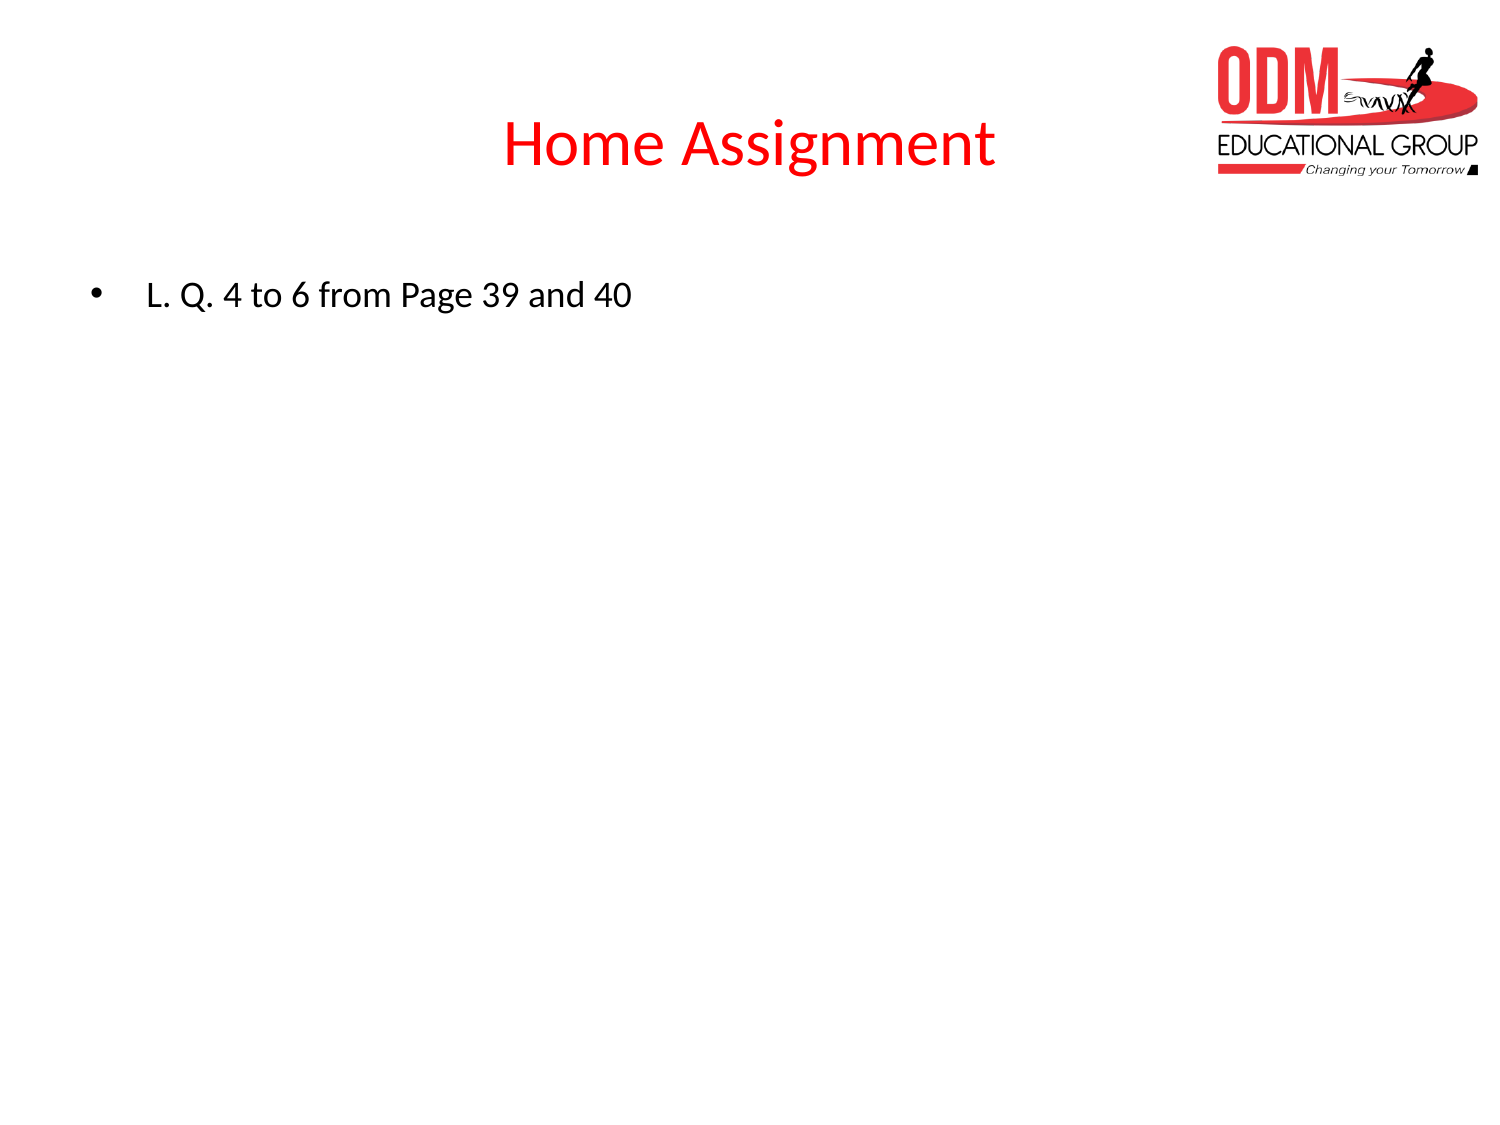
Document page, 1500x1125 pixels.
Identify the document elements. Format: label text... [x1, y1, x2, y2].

list L. Q. 4 to 6 from Page 39 and 40 [75, 262, 1425, 1005]
title Home Assignment [75, 45, 1425, 233]
picture [1218, 46, 1478, 176]
